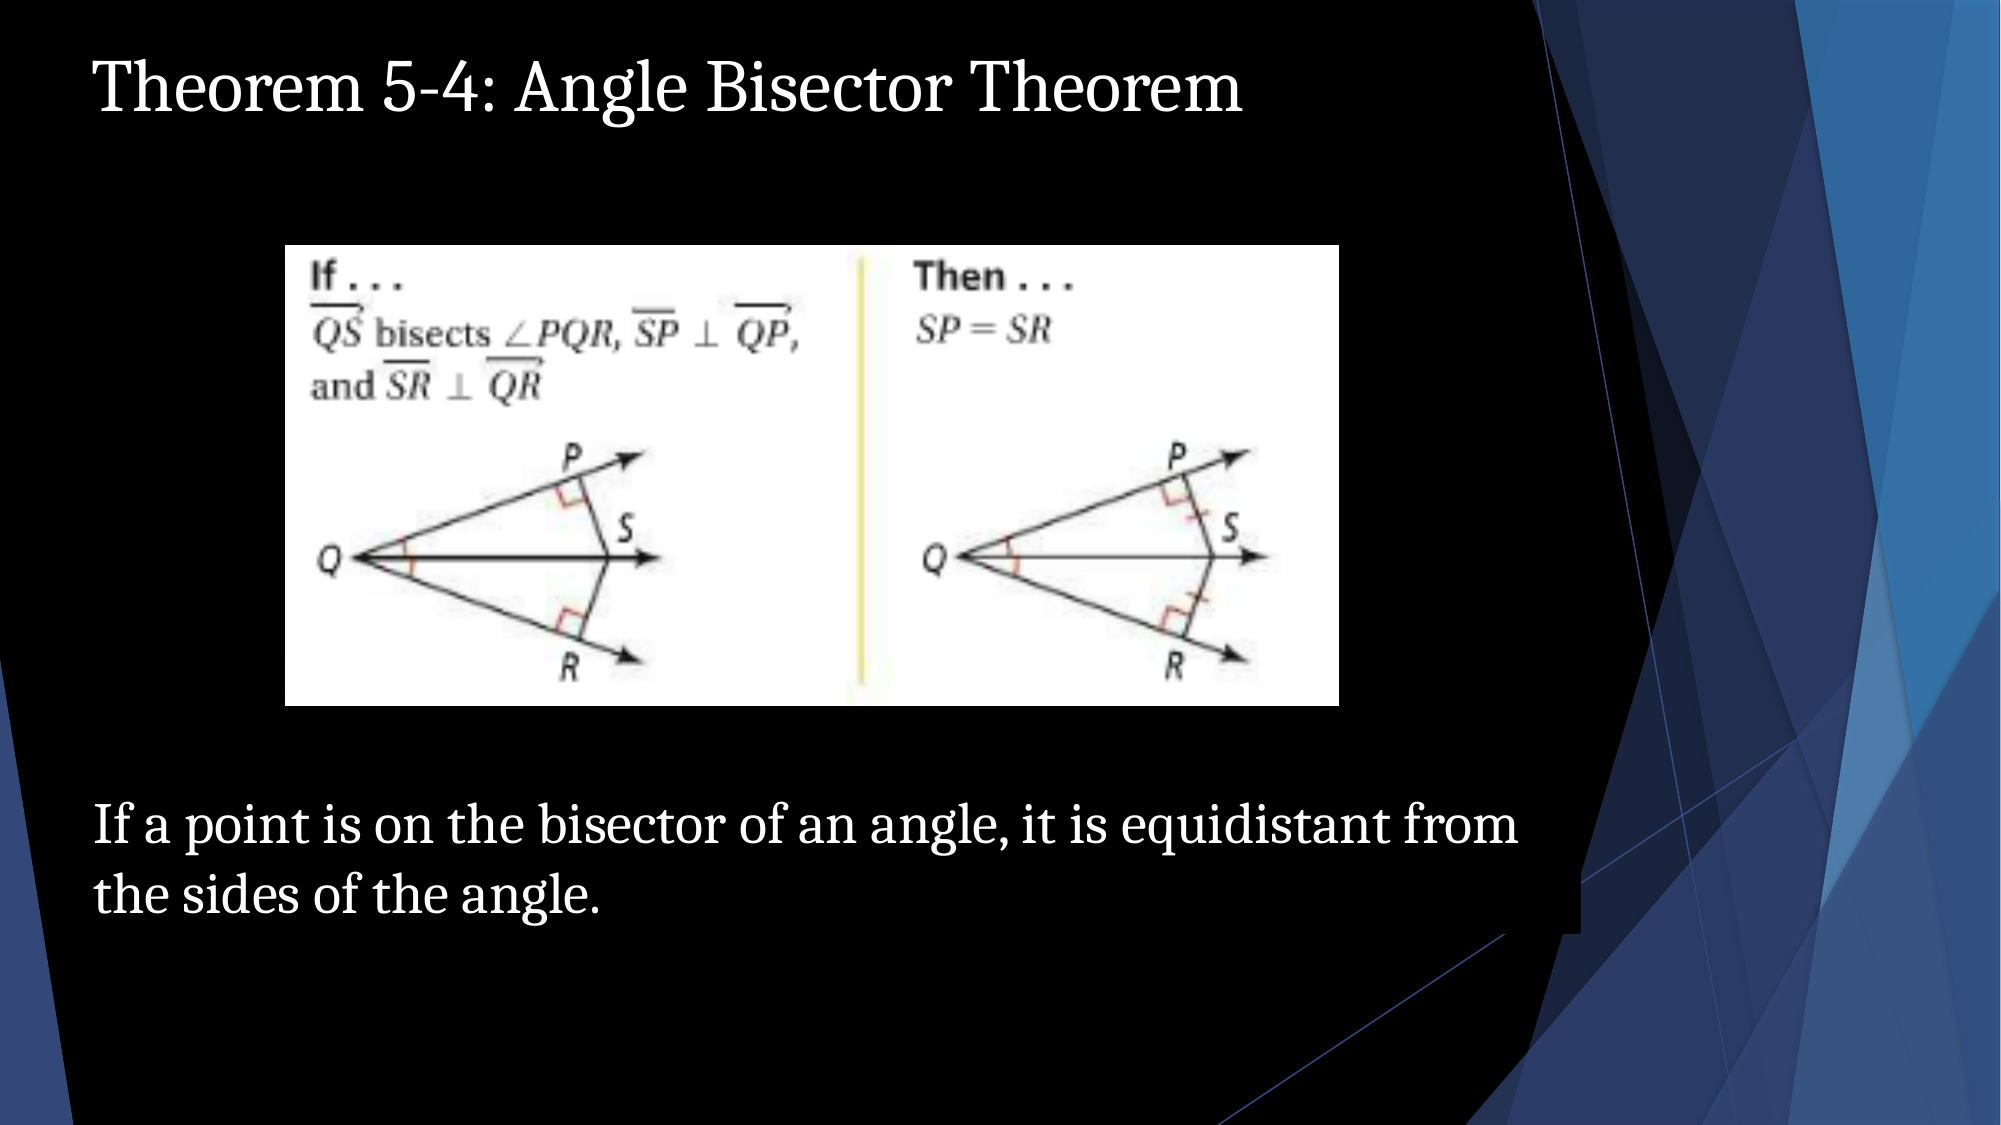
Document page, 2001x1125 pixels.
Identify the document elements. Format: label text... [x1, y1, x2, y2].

title Theorem 5-4: Angle Bisector Theorem [76, 29, 1620, 246]
picture [284, 245, 1339, 707]
text_box If a point is on the bisector of an angle, it is equidistant from the sides of the angle. [77, 776, 1581, 934]
